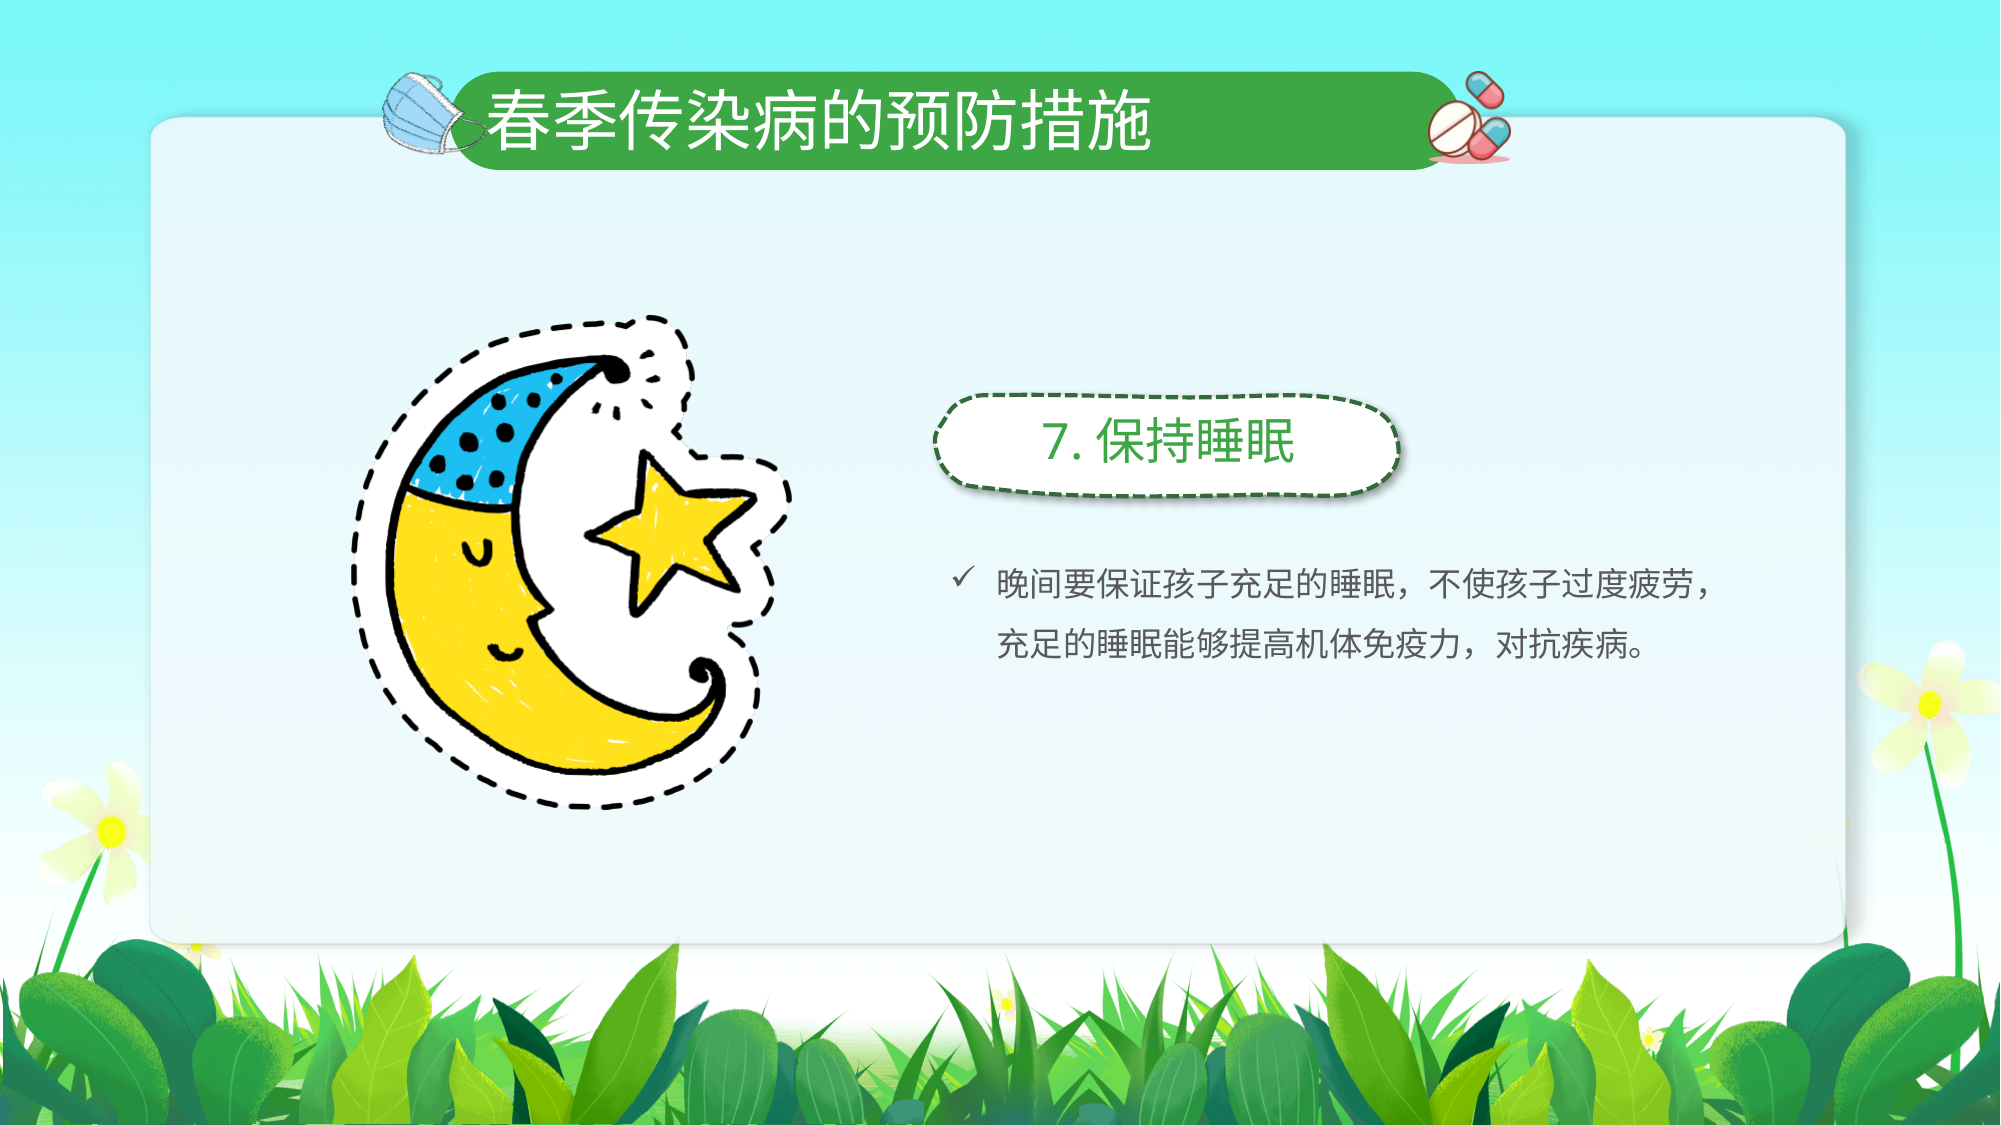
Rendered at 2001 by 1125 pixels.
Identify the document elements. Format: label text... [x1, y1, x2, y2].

picture [0, 0, 2001, 1125]
text_box 晚间要保证孩子充足的睡眠，不使孩子过度疲劳，充足的睡眠能够提高机体免疫力，对抗疾病。 [934, 536, 1768, 671]
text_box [359, 51, 1511, 188]
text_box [876, 394, 1462, 497]
